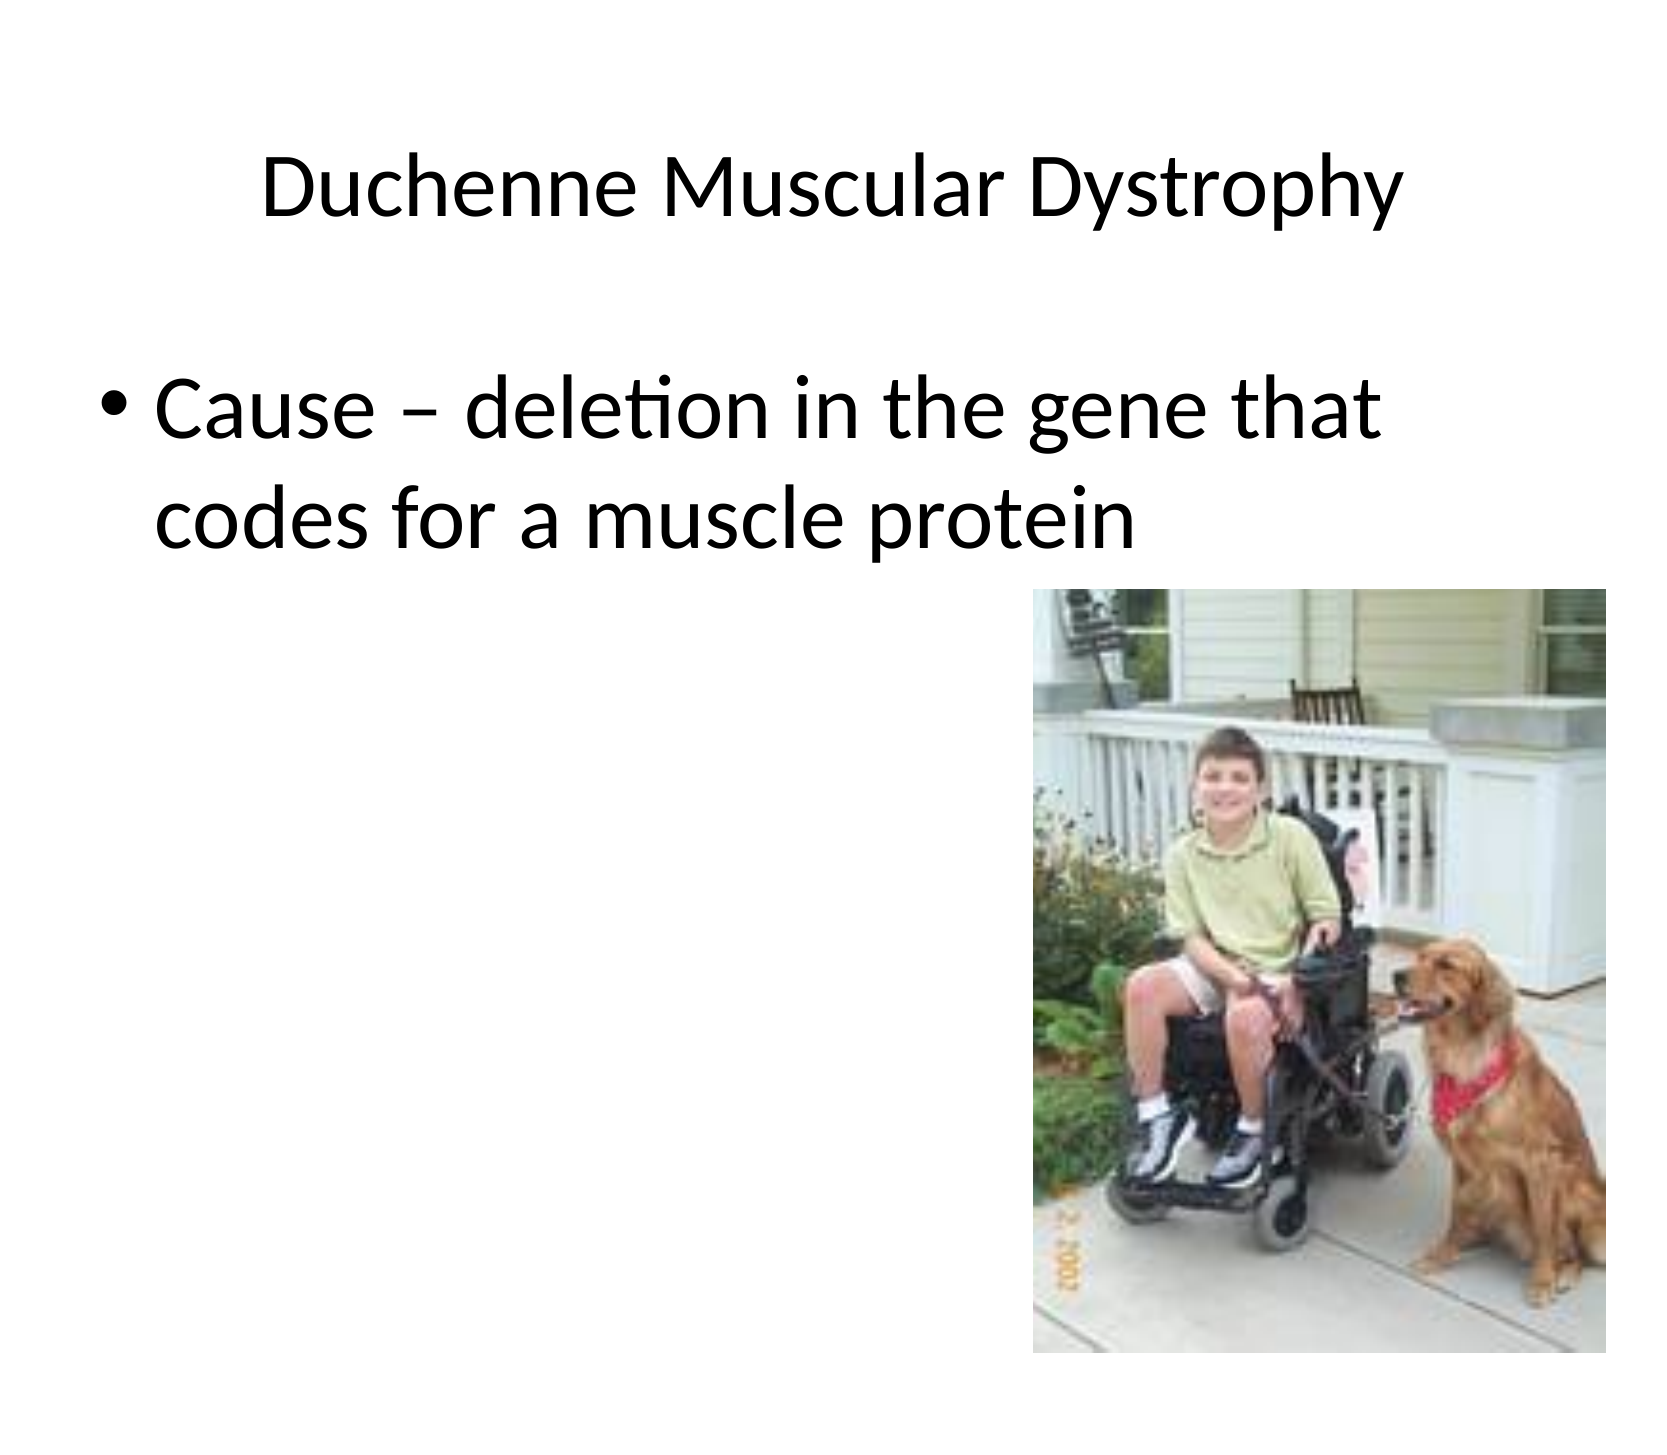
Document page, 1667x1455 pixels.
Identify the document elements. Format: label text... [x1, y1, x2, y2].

list Cause – deletion in the gene that codes for a muscle protein [83, 339, 1584, 1299]
picture [1033, 589, 1606, 1353]
title Duchenne Muscular Dystrophy [83, 58, 1584, 301]
